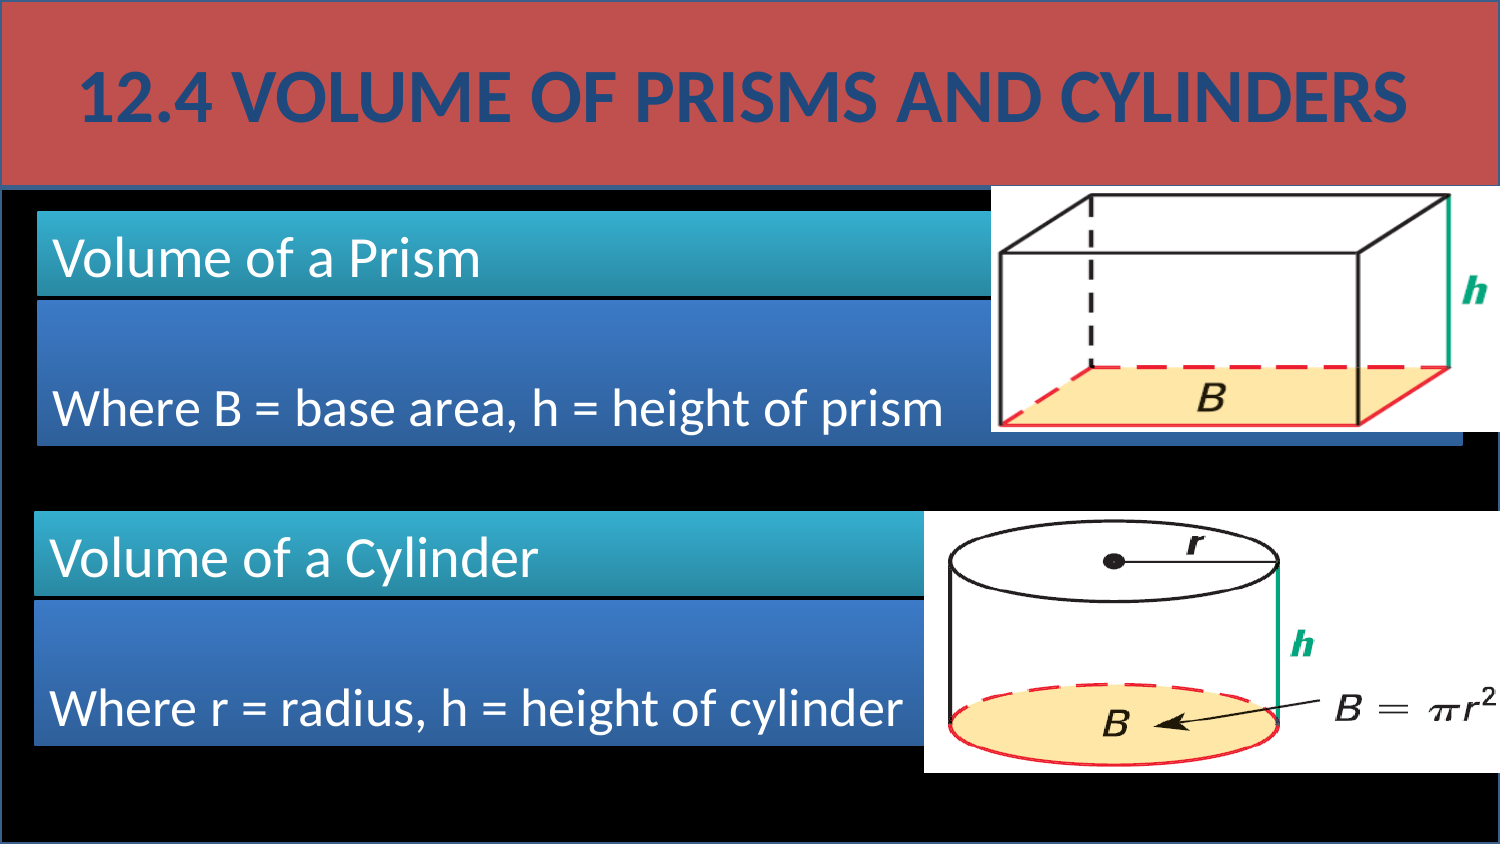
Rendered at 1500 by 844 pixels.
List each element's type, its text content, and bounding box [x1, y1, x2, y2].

picture [924, 510, 1500, 773]
text_box Volume of a Cylinder [34, 511, 922, 596]
picture [990, 186, 1500, 432]
title 12.4 Volume of Prisms and Cylinders [37, 33, 1450, 150]
text_box Volume of a Prism [37, 211, 985, 296]
